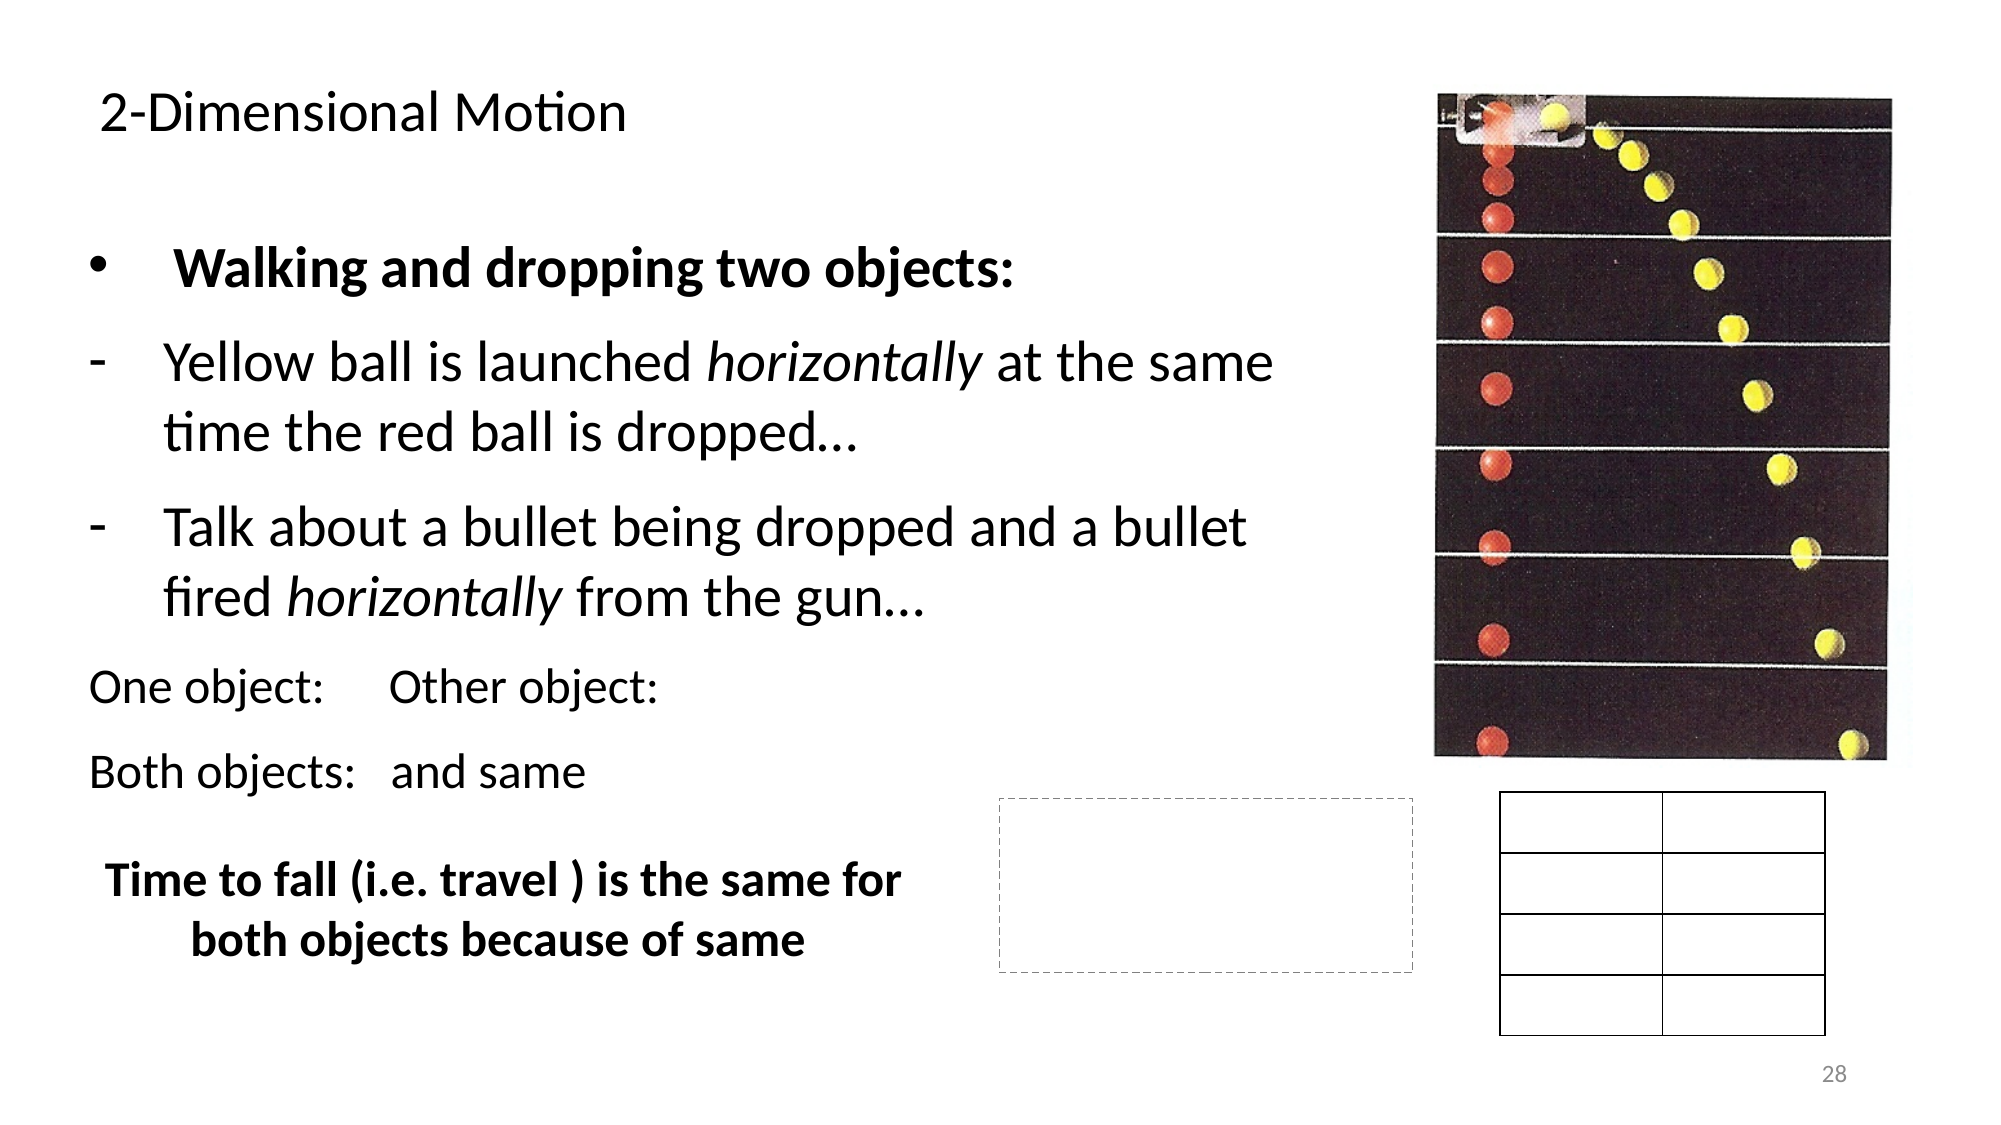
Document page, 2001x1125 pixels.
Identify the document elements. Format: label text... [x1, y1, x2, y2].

text_box 2-Dimensional Motion [84, 64, 1260, 152]
picture [1412, 64, 1913, 768]
slide_number 28 [1412, 1042, 1863, 1103]
